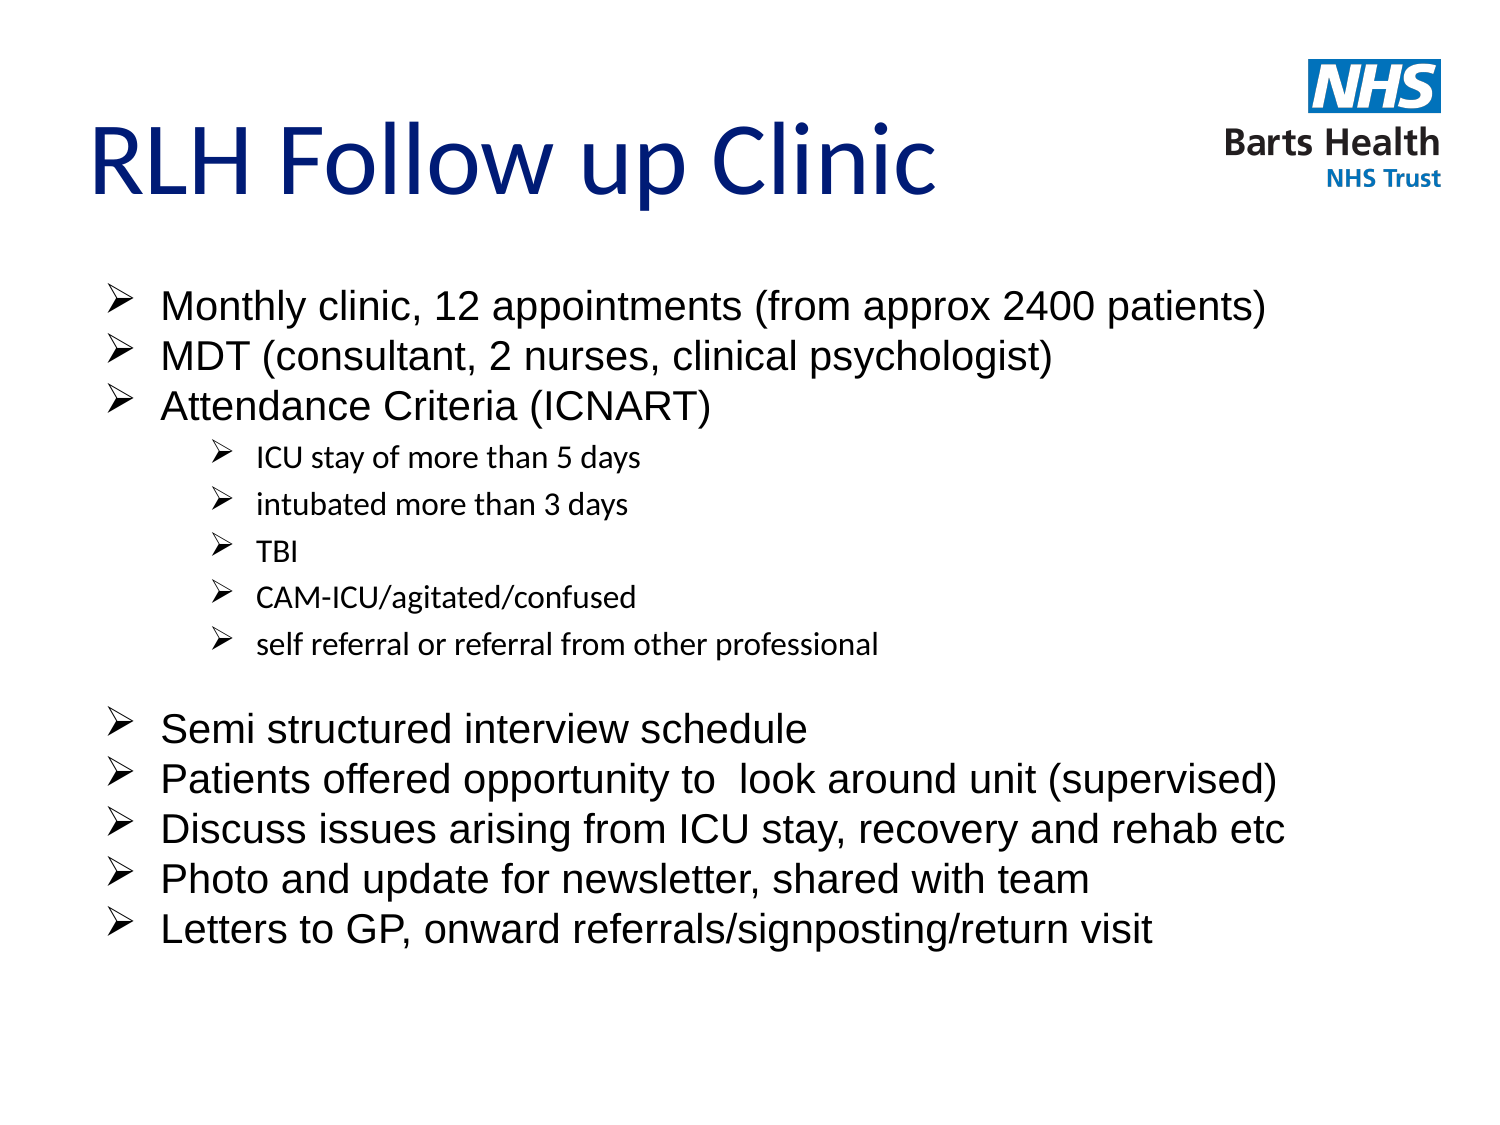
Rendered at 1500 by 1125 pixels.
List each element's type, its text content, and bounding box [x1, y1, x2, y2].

list Monthly clinic, 12 appointments (from approx 2400 patients) MDT (consultant, 2 nurses, clinical psychologist) Attendance Criteria (ICNART) ICU stay of more than 5 days intubated more than 3 days TBI CAM-ICU/agitated/confused self referral or referral from other professional Semi structured interview schedule Patients offered opportunity to look around unit (supervised) Discuss issues arising from ICU stay, recovery and rehab etc Photo and update for newsletter, shared with team Letters to GP, onward referrals/signposting/return visit [104, 278, 1396, 1041]
title RLH Follow up Clinic [88, 90, 1380, 217]
picture [1226, 59, 1441, 187]
